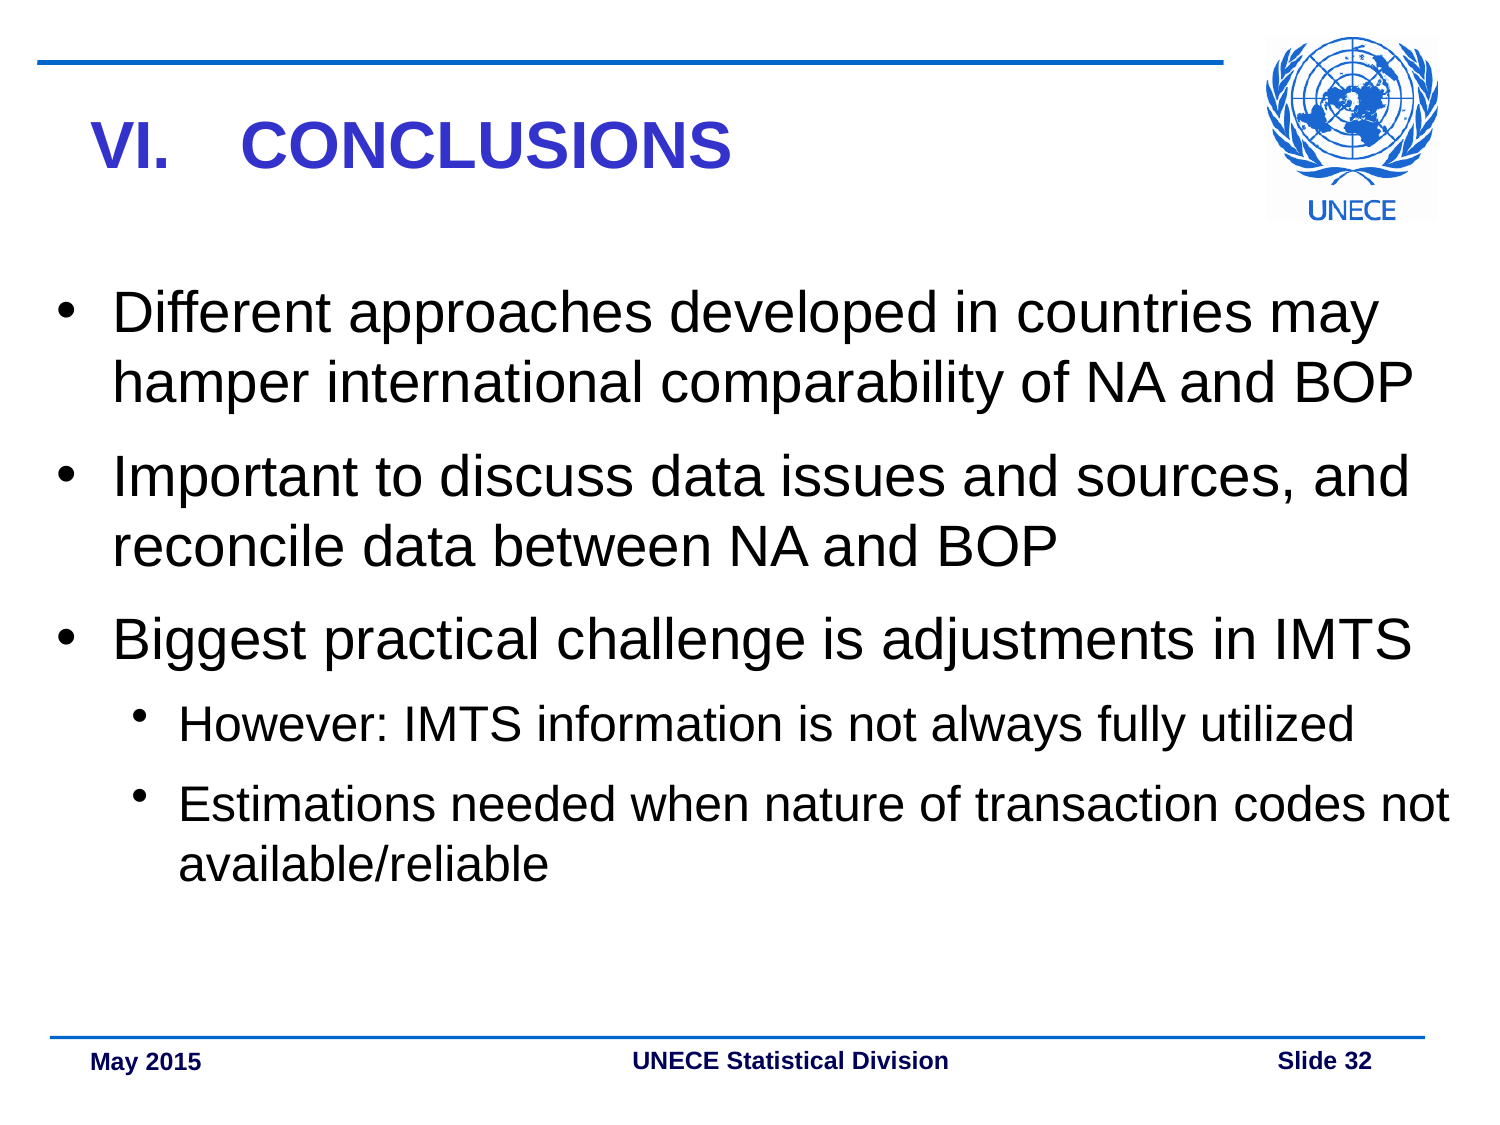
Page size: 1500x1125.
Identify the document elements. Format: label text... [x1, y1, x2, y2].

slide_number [74, 1037, 388, 1113]
title VI. CONCLUSIONS [75, 64, 1238, 220]
picture [1266, 37, 1438, 221]
list Different approaches developed in countries may hamper international comparability of NA and BOP Important to discuss data issues and sources, and reconcile data between NA and BOP Biggest practical challenge is adjustments in IMTS However: IMTS information is not always fully utilized Estimations needed when nature of transaction codes not available/reliable [41, 267, 1471, 941]
